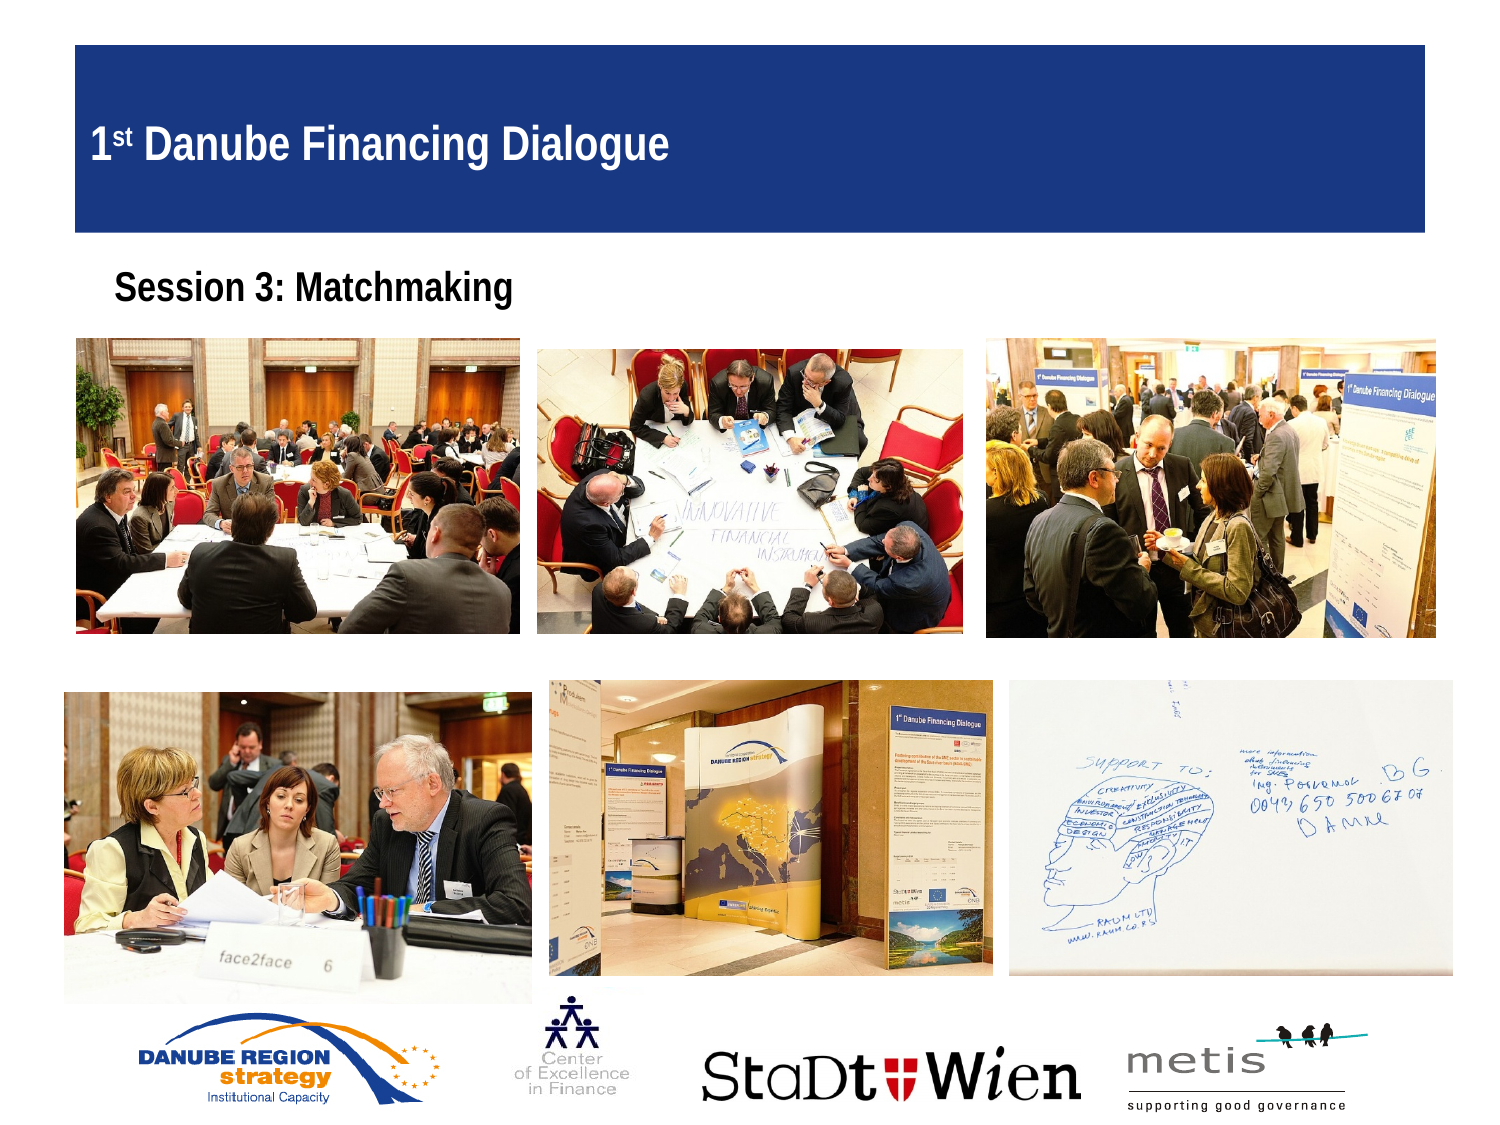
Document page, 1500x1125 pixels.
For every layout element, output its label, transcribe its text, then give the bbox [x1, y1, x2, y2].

text_box Session 3: Matchmaking [86, 253, 551, 316]
picture [702, 1046, 1081, 1102]
picture [548, 680, 993, 977]
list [76, 337, 520, 634]
picture [537, 349, 963, 634]
picture [1009, 680, 1454, 977]
picture [64, 692, 644, 1118]
title 1st Danube Financing Dialogue [73, 43, 1427, 235]
picture [985, 337, 1436, 638]
